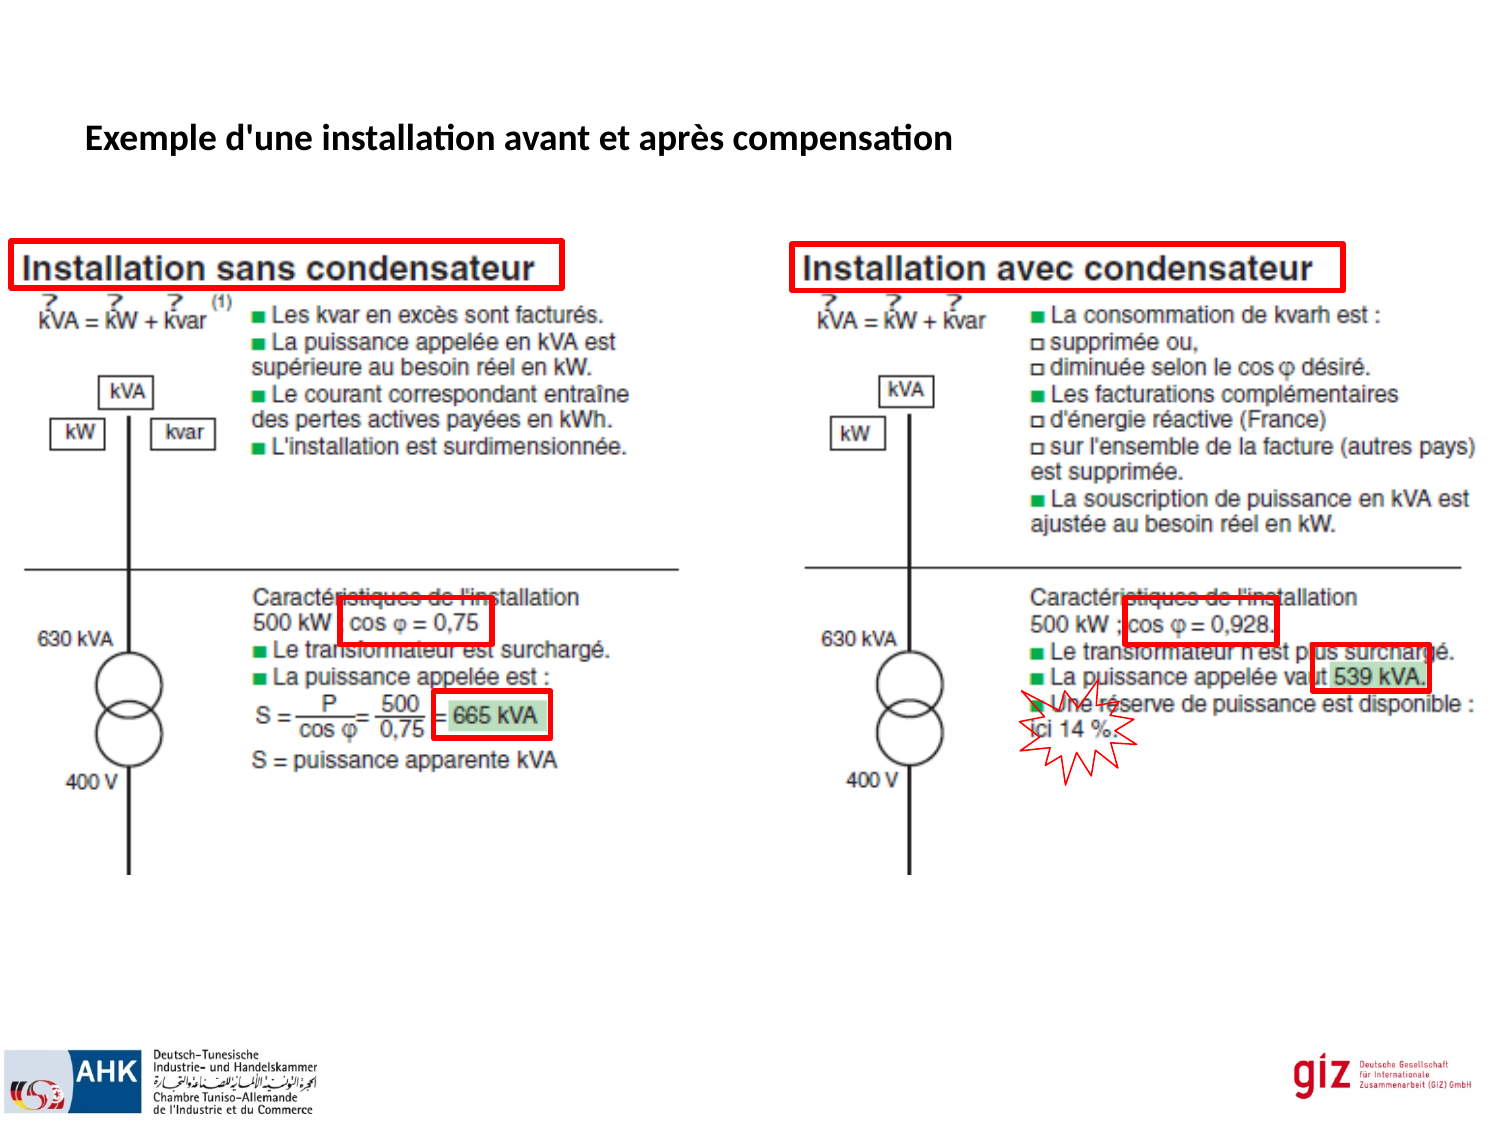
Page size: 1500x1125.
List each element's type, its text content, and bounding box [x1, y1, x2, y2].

text_box [11, 241, 563, 248]
picture [1275, 1031, 1500, 1125]
text_box Exemple d'une installation avant et après compensation [70, 105, 1278, 166]
picture [15, 245, 1487, 876]
picture [3, 1049, 317, 1114]
